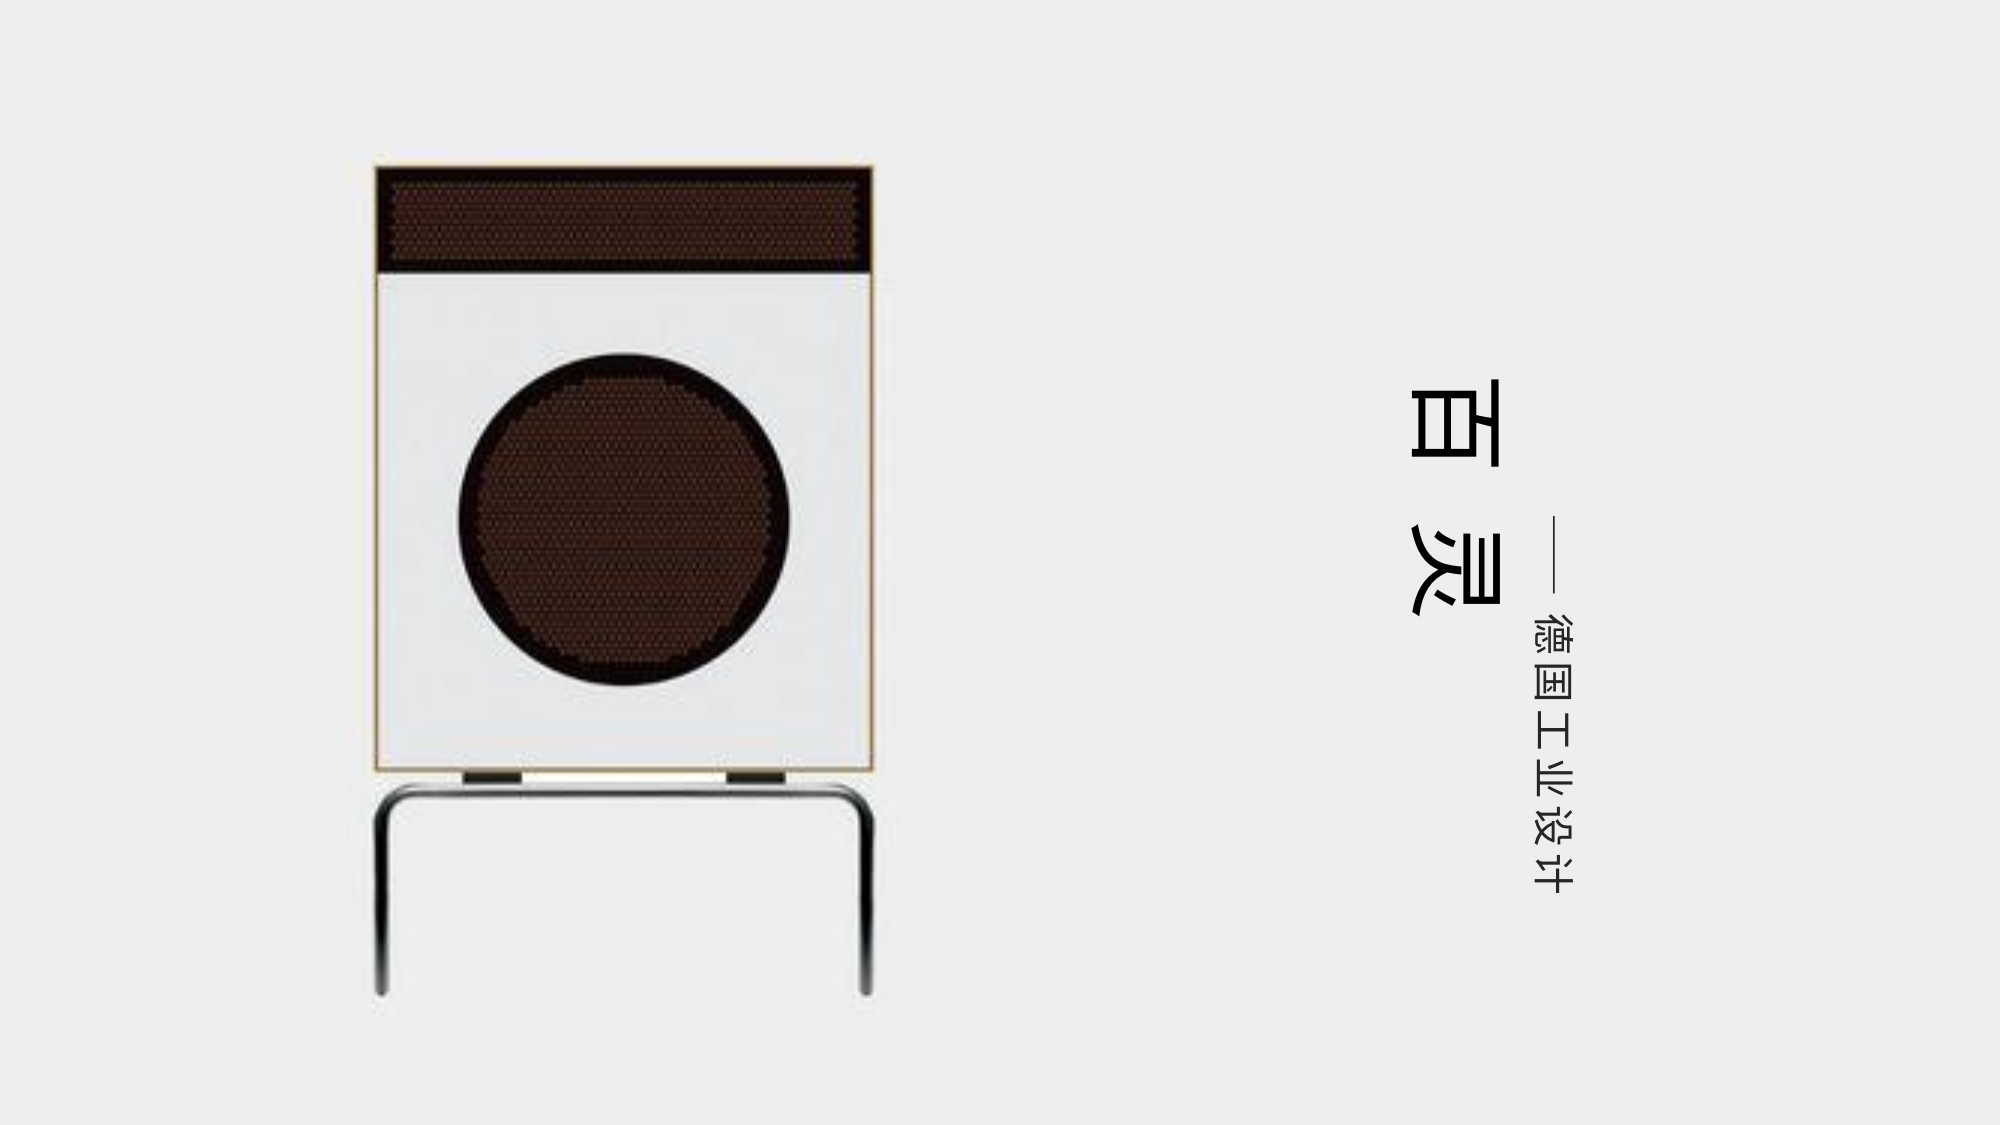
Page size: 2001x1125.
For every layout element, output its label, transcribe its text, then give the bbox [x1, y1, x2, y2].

text_box ——德国工业设计 [1506, 496, 1588, 913]
picture [157, 56, 1000, 1029]
text_box 百 灵 [1375, 206, 1588, 788]
